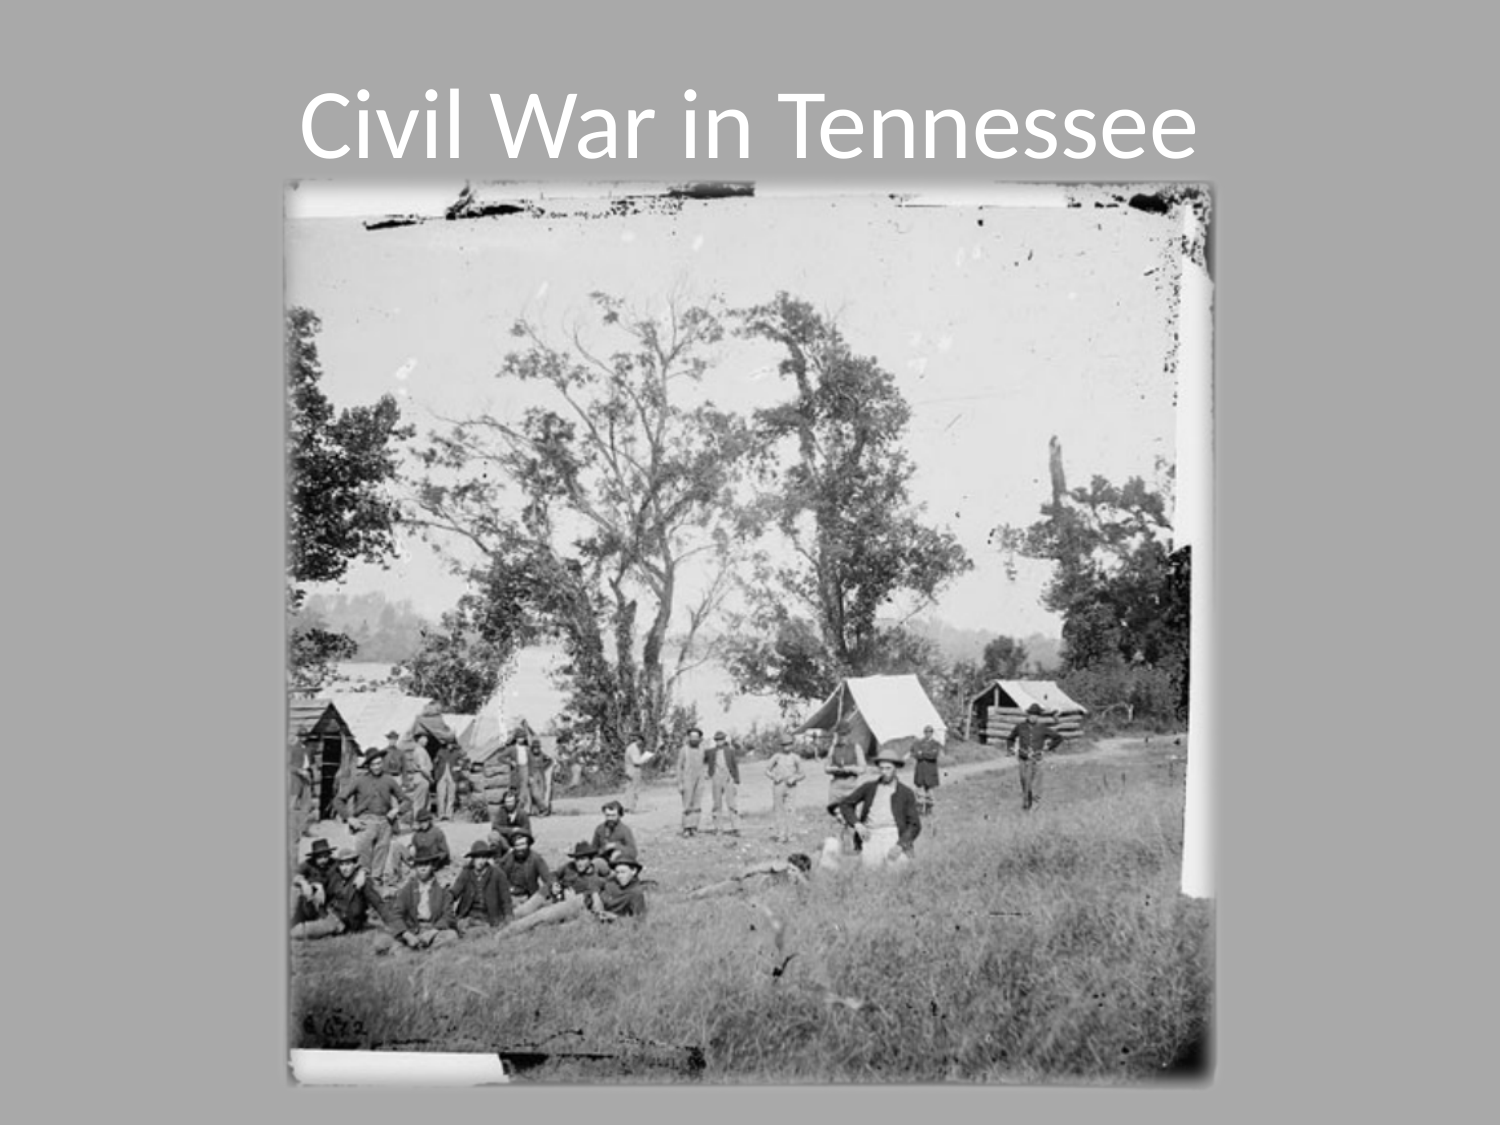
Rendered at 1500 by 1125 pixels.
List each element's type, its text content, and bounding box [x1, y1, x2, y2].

title Civil War in Tennessee [75, 24, 1425, 213]
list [274, 171, 1226, 1096]
